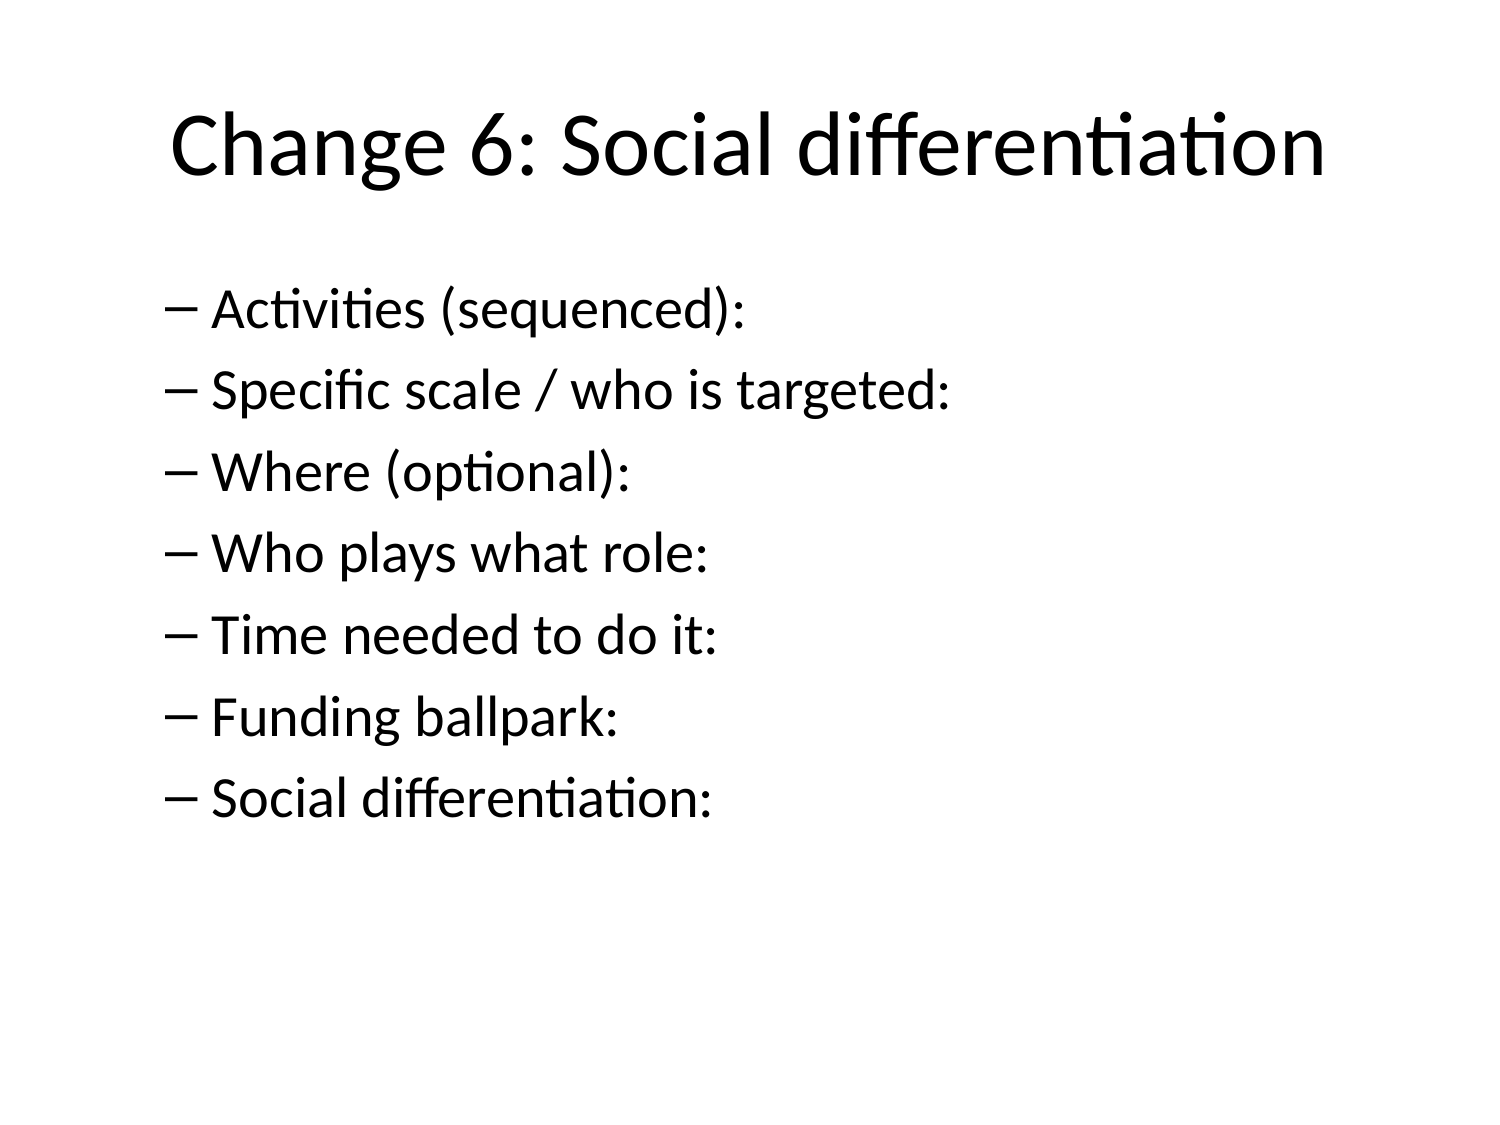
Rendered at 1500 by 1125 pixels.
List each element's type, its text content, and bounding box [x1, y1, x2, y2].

list Activities (sequenced): Specific scale / who is targeted: Where (optional): Who plays what role: Time needed to do it: Funding ballpark: Social differentiation: [75, 262, 1425, 1005]
title Change 6: Social differentiation [75, 45, 1425, 233]
